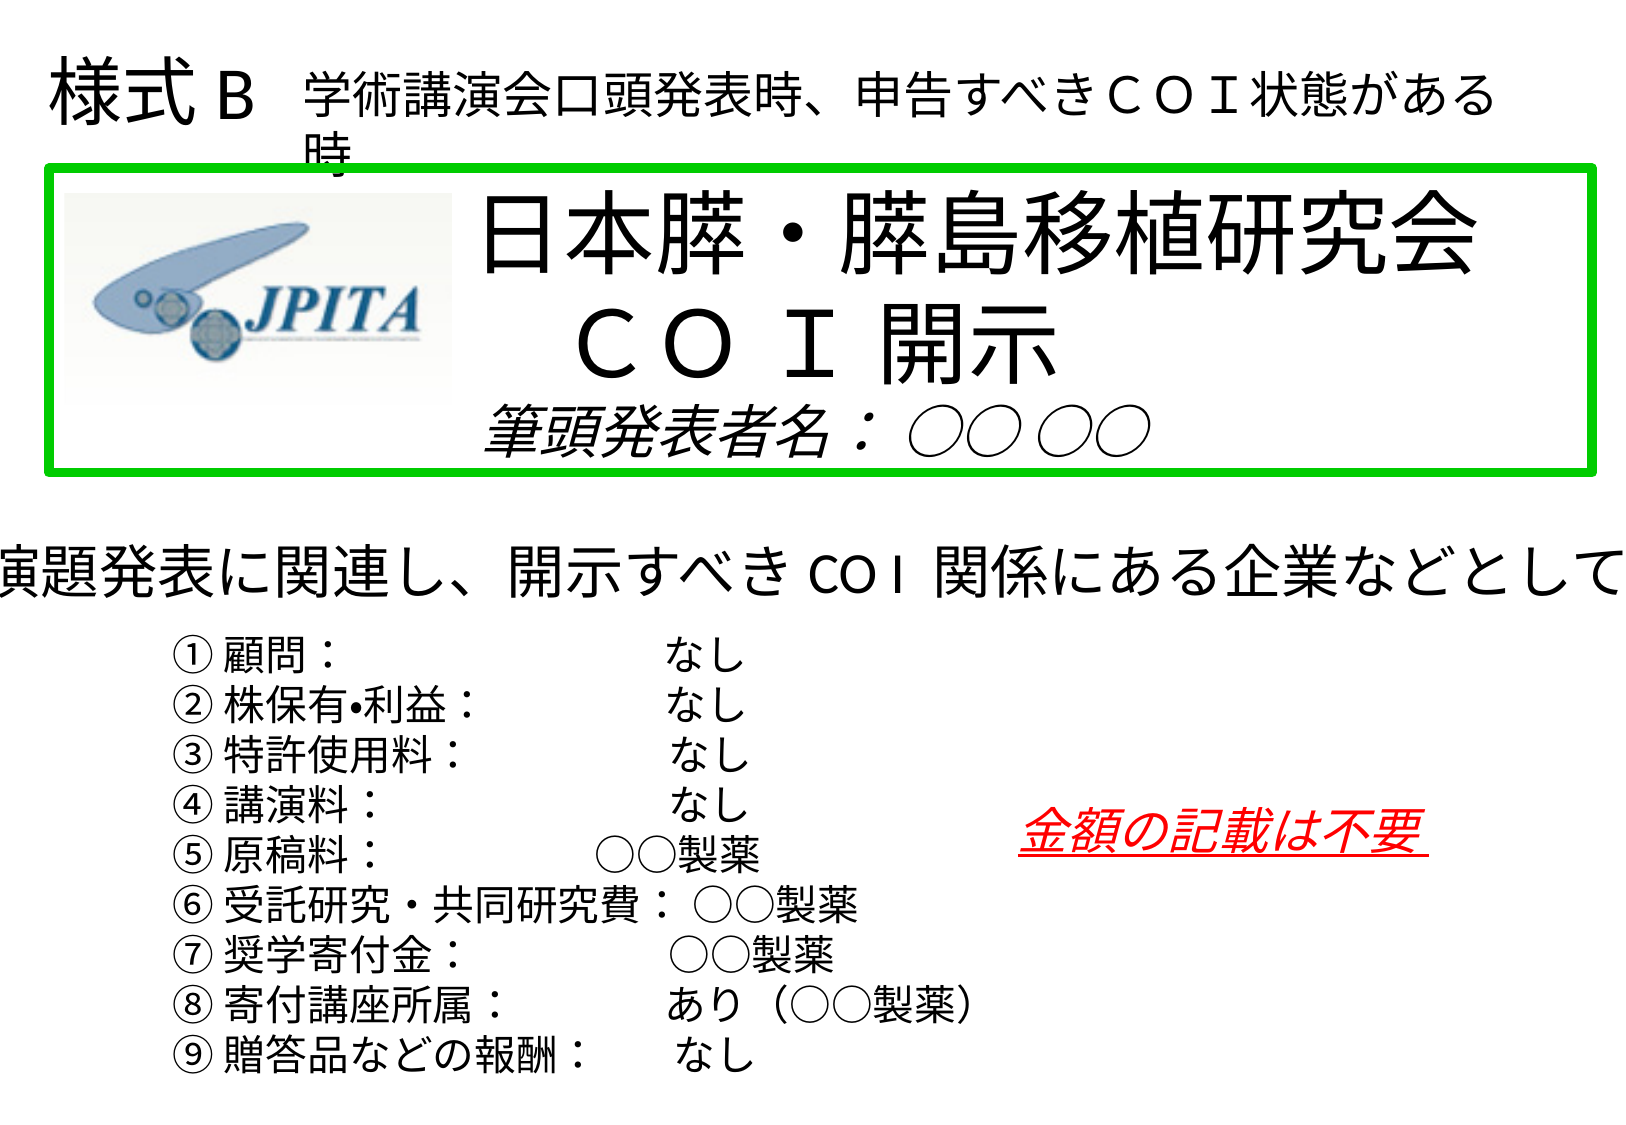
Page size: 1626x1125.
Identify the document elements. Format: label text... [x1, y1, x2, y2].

picture [63, 192, 453, 412]
text_box 演題発表に関連し、開示すべきCO I 関係にある企業などとして、 [0, 528, 1625, 613]
title 様式B [32, 13, 330, 165]
text_box 日本膵・膵島移植研究会 ＣＯ Ｉ 開示 筆頭発表者名： ○○ ○○ [49, 168, 1593, 473]
text_box 学術講演会口頭発表時、申告すべきＣＯＩ状態がある時 [288, 56, 1530, 168]
text_box 金額の記載は不要 [1003, 757, 1625, 868]
text_box ①顧問： なし ②株保有・利益： なし ③特許使用料： なし ④講演料： なし ⑤原稿料： ○○製薬 ⑥受託研究・共同研究費： ○○製薬 ⑦奨学寄付金： ○○製薬 ⑧寄付講座所属： あり（○○製薬） ⑨贈答品などの報酬： なし [157, 621, 1047, 1125]
